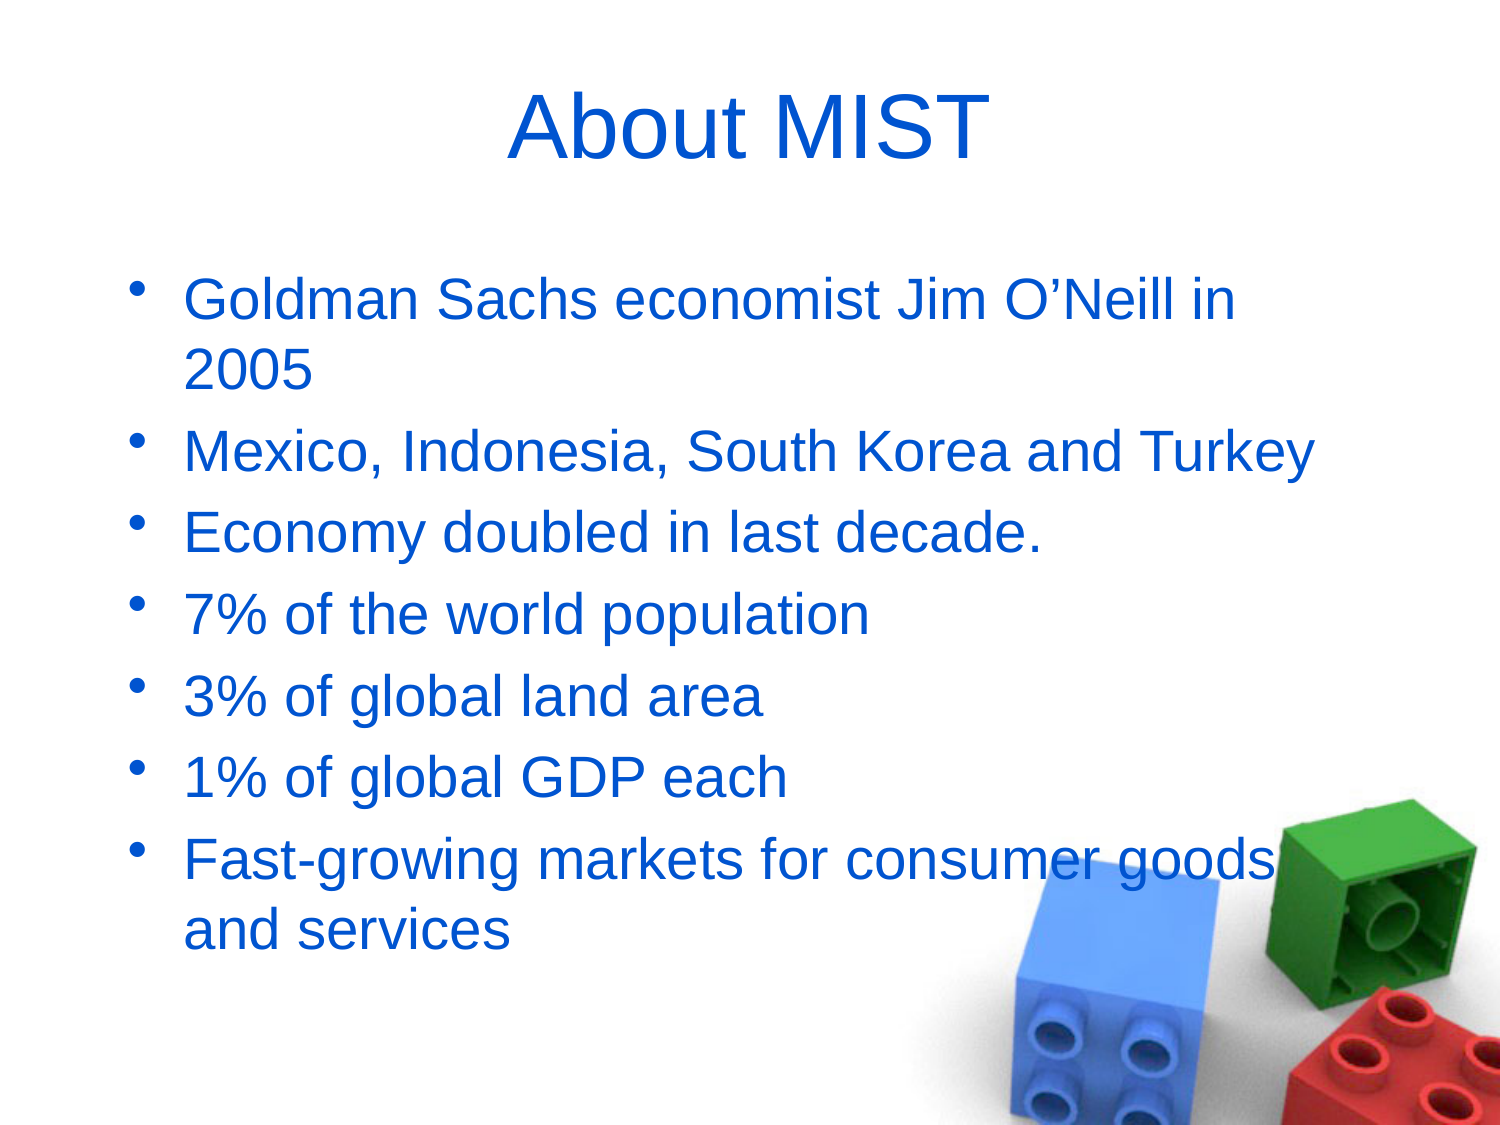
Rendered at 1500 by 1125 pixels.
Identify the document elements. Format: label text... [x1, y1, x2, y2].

title About MIST [112, 28, 1388, 217]
list Goldman Sachs economist Jim O’Neill in 2005 Mexico, Indonesia, South Korea and Turkey Economy doubled in last decade. 7% of the world population 3% of global land area 1% of global GDP each Fast-growing markets for consumer goods and services [112, 253, 1388, 994]
picture [249, 187, 1500, 1125]
